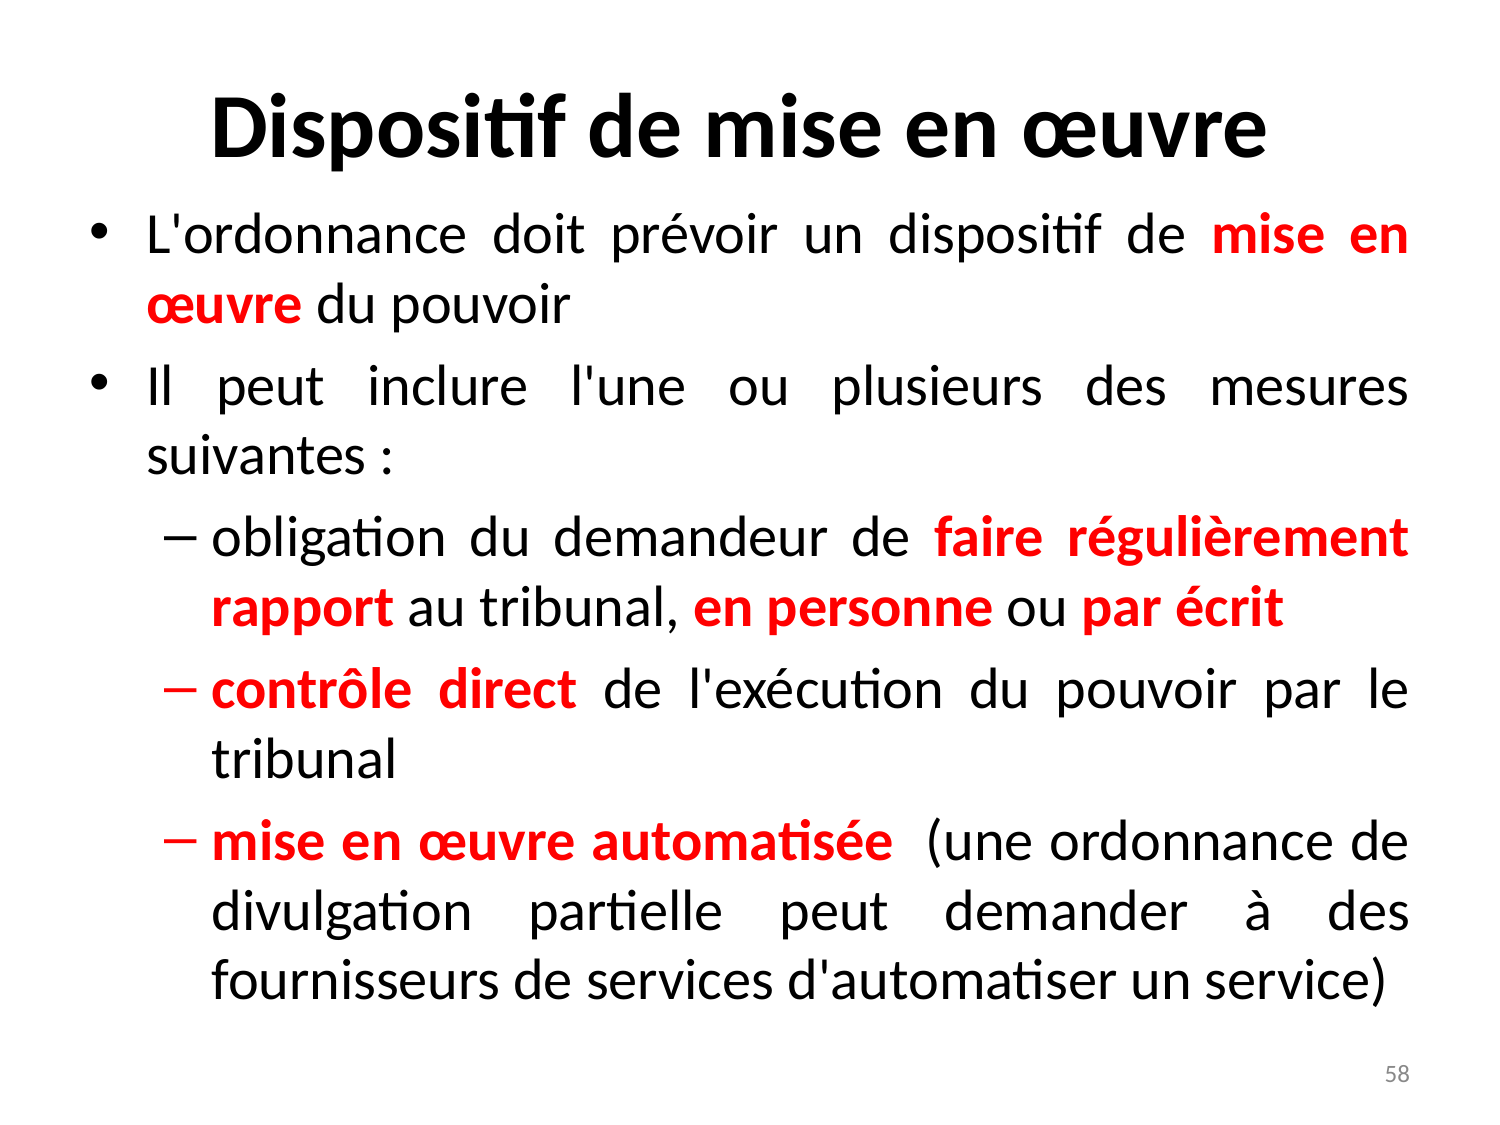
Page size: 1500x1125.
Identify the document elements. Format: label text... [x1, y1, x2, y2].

text_box L'ordonnance doit prévoir un dispositif de mise en œuvre du pouvoir Il peut inclure l'une ou plusieurs des mesures suivantes : obligation du demandeur de faire régulièrement rapport au tribunal, en personne ou par écrit contrôle direct de l'exécution du pouvoir par le tribunal mise en œuvre automatisée (une ordonnance de divulgation partielle peut demander à des fournisseurs de services d'automatiser un service) [74, 187, 1425, 959]
slide_number 58 [1074, 1042, 1425, 1103]
title Dispositif de mise en œuvre [75, 27, 1425, 187]
